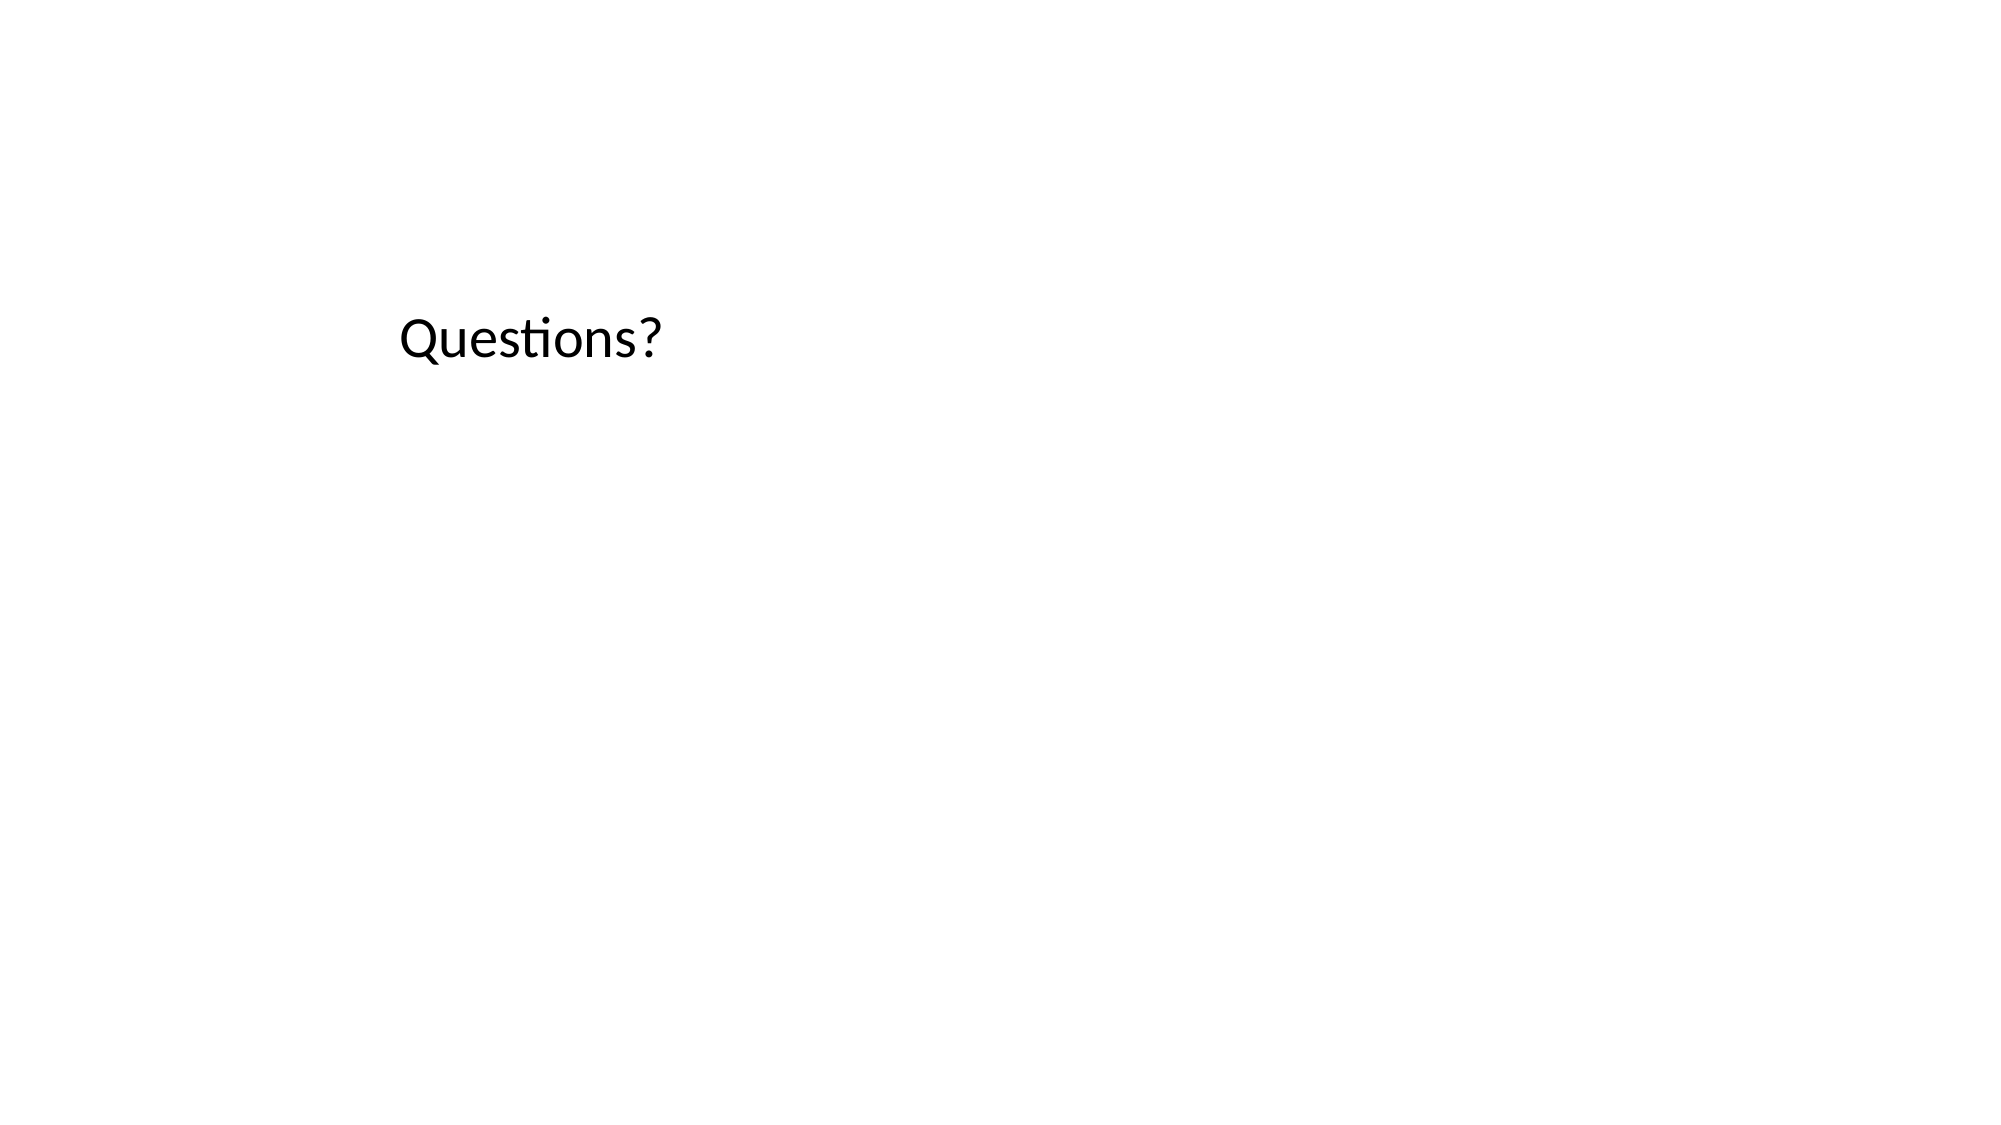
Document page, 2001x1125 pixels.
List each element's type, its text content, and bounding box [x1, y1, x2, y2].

list Questions? [384, 299, 1863, 1014]
